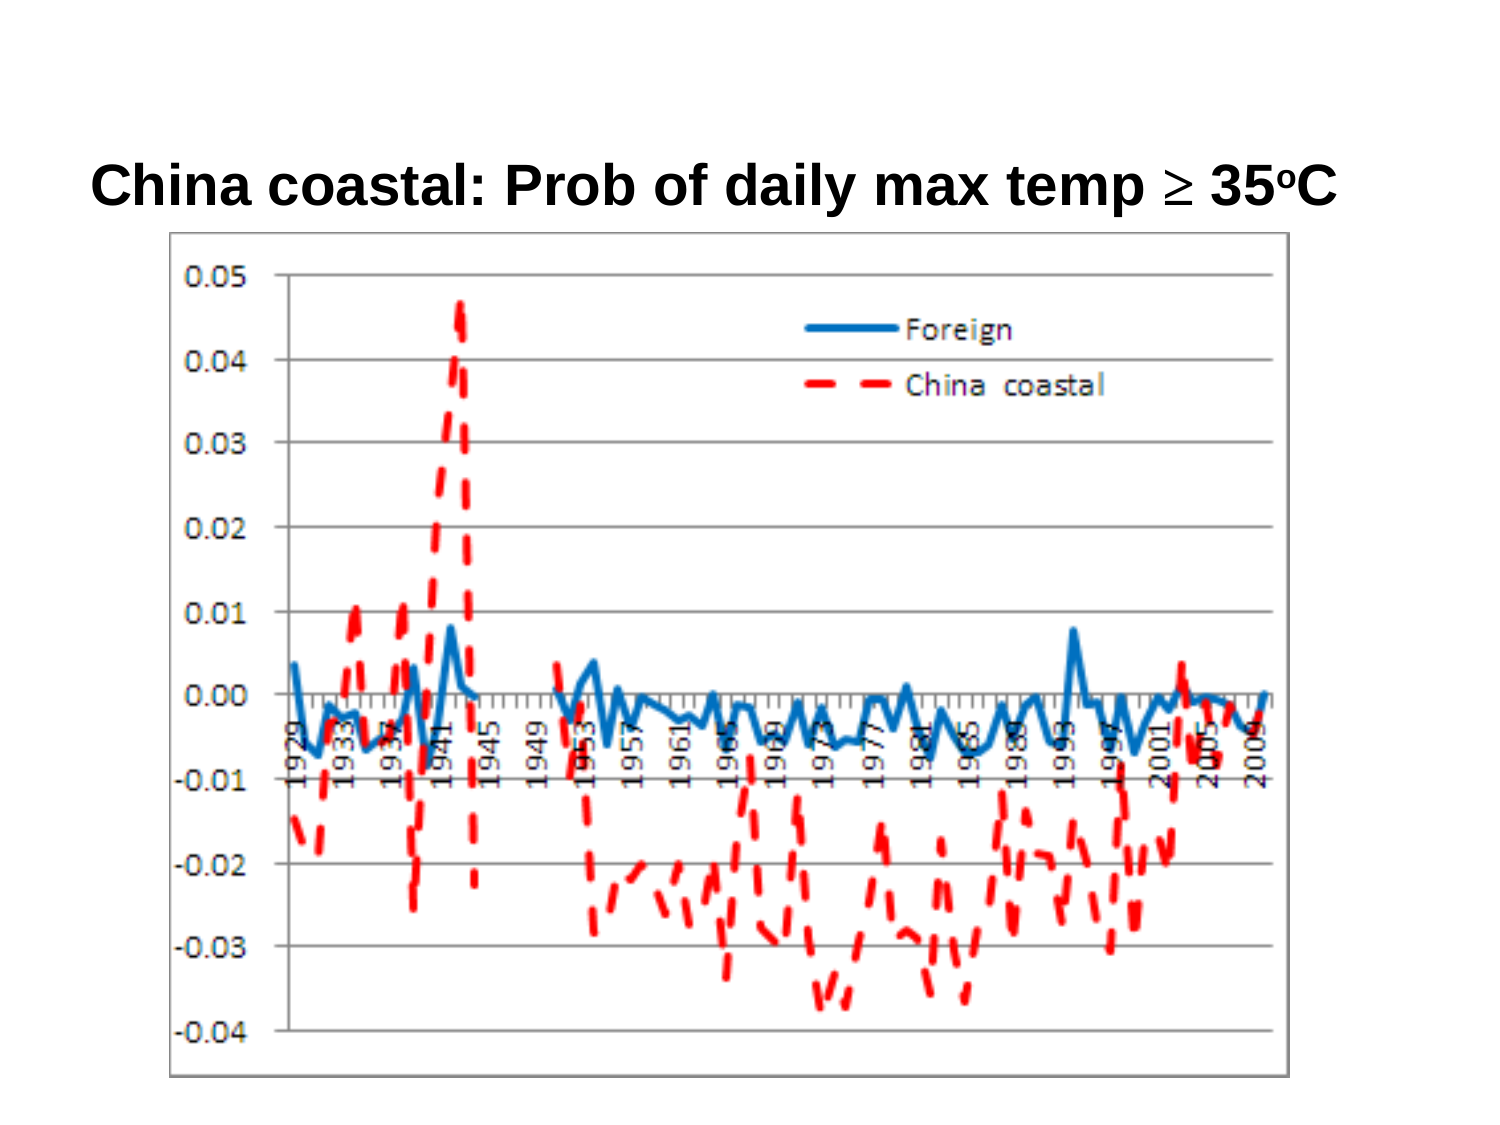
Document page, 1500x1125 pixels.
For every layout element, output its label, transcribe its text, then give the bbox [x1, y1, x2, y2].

title China coastal: Prob of daily max temp ≥ 35oC [75, 45, 1425, 233]
picture [169, 232, 1290, 1078]
